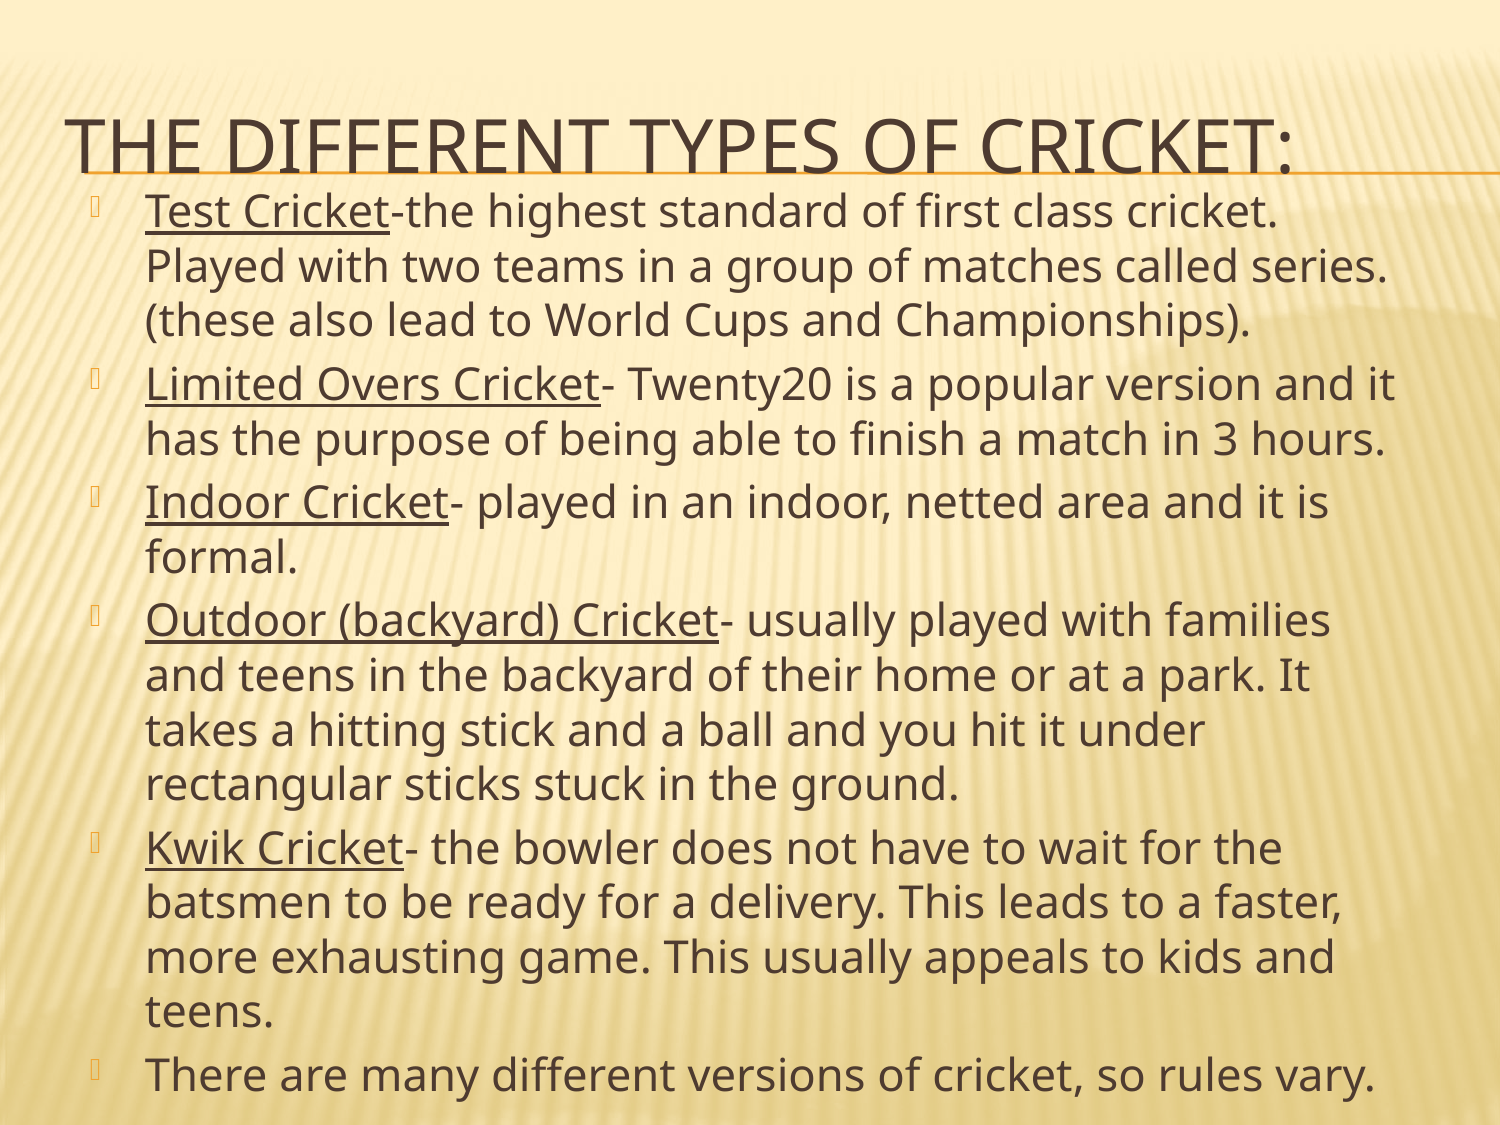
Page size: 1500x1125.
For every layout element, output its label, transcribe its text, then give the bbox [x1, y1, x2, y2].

list Test Cricket-the highest standard of first class cricket. Played with two teams in a group of matches called series. (these also lead to World Cups and Championships). Limited Overs Cricket- Twenty20 is a popular version and it has the purpose of being able to finish a match in 3 hours. Indoor Cricket- played in an indoor, netted area and it is formal. Outdoor (backyard) Cricket- usually played with families and teens in the backyard of their home or at a park. It takes a hitting stick and a ball and you hit it under rectangular sticks stuck in the ground. Kwik Cricket- the bowler does not have to wait for the batsmen to be ready for a delivery. This leads to a faster, more exhausting game. This usually appeals to kids and teens. There are many different versions of cricket, so rules vary. [75, 174, 1425, 1125]
title The different types of Cricket: [50, 75, 1475, 213]
